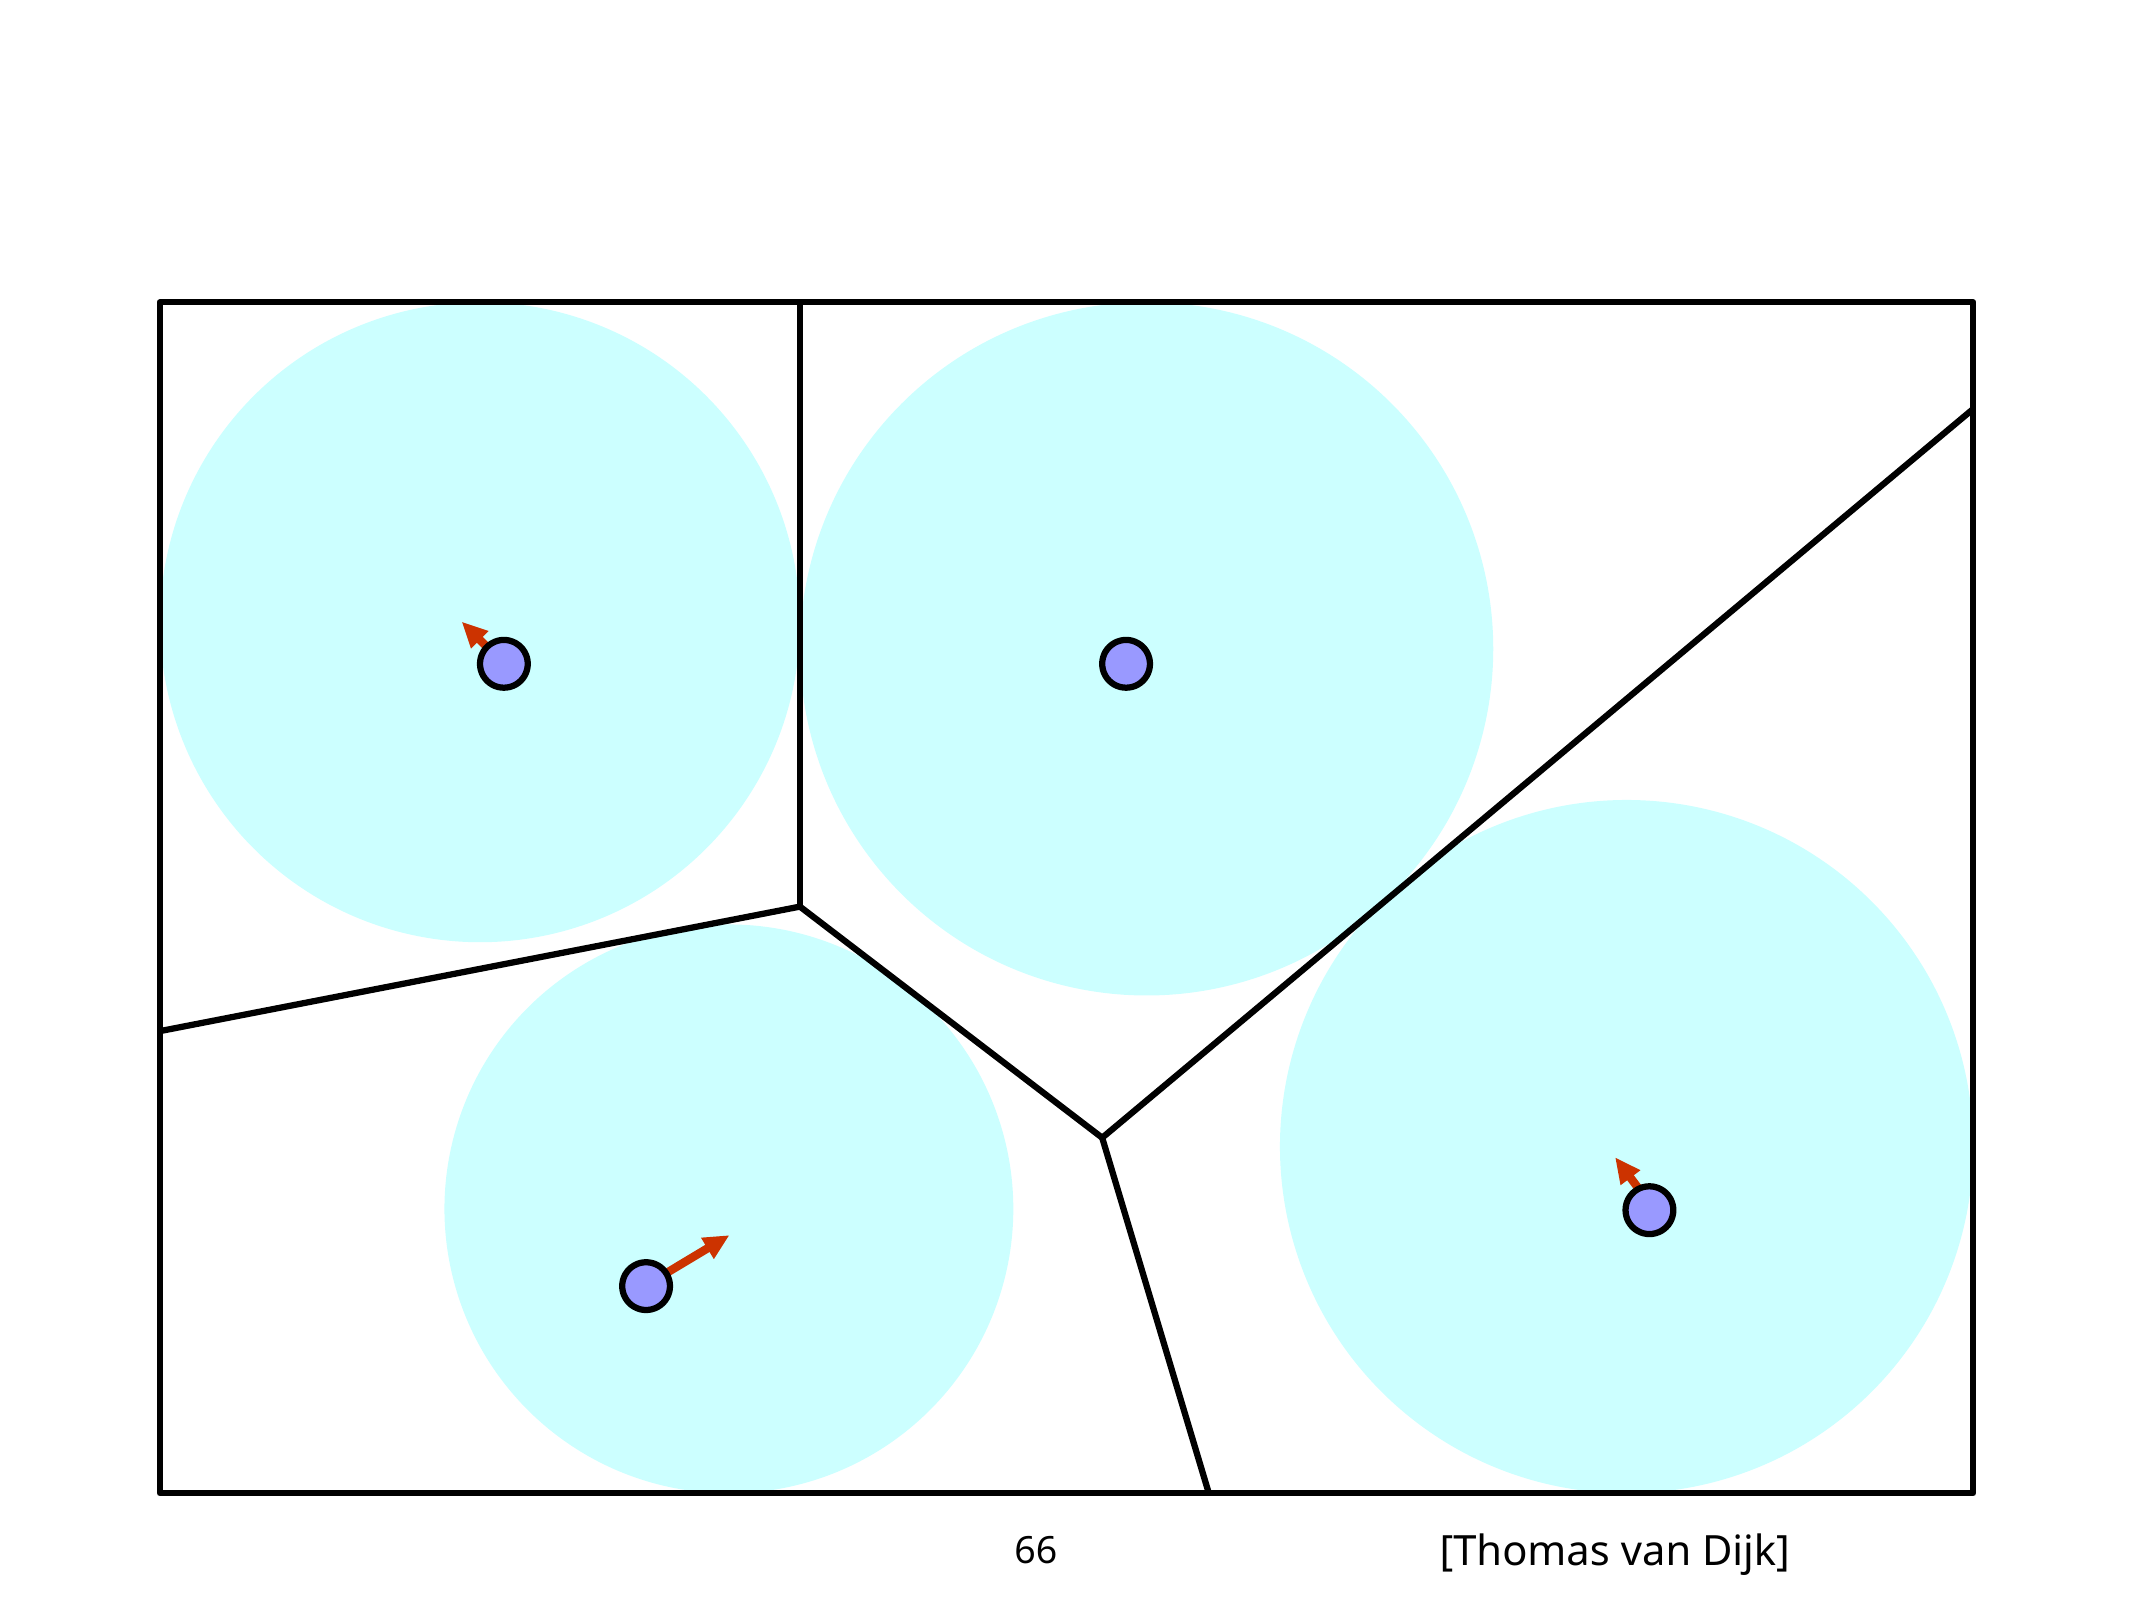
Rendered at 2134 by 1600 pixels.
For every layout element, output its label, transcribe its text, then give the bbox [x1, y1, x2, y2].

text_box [159, 301, 1974, 1494]
slide_number 66 [1004, 1517, 1067, 1581]
text_box [Thomas van Dijk] [1431, 1515, 1799, 1583]
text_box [461, 621, 1650, 1290]
